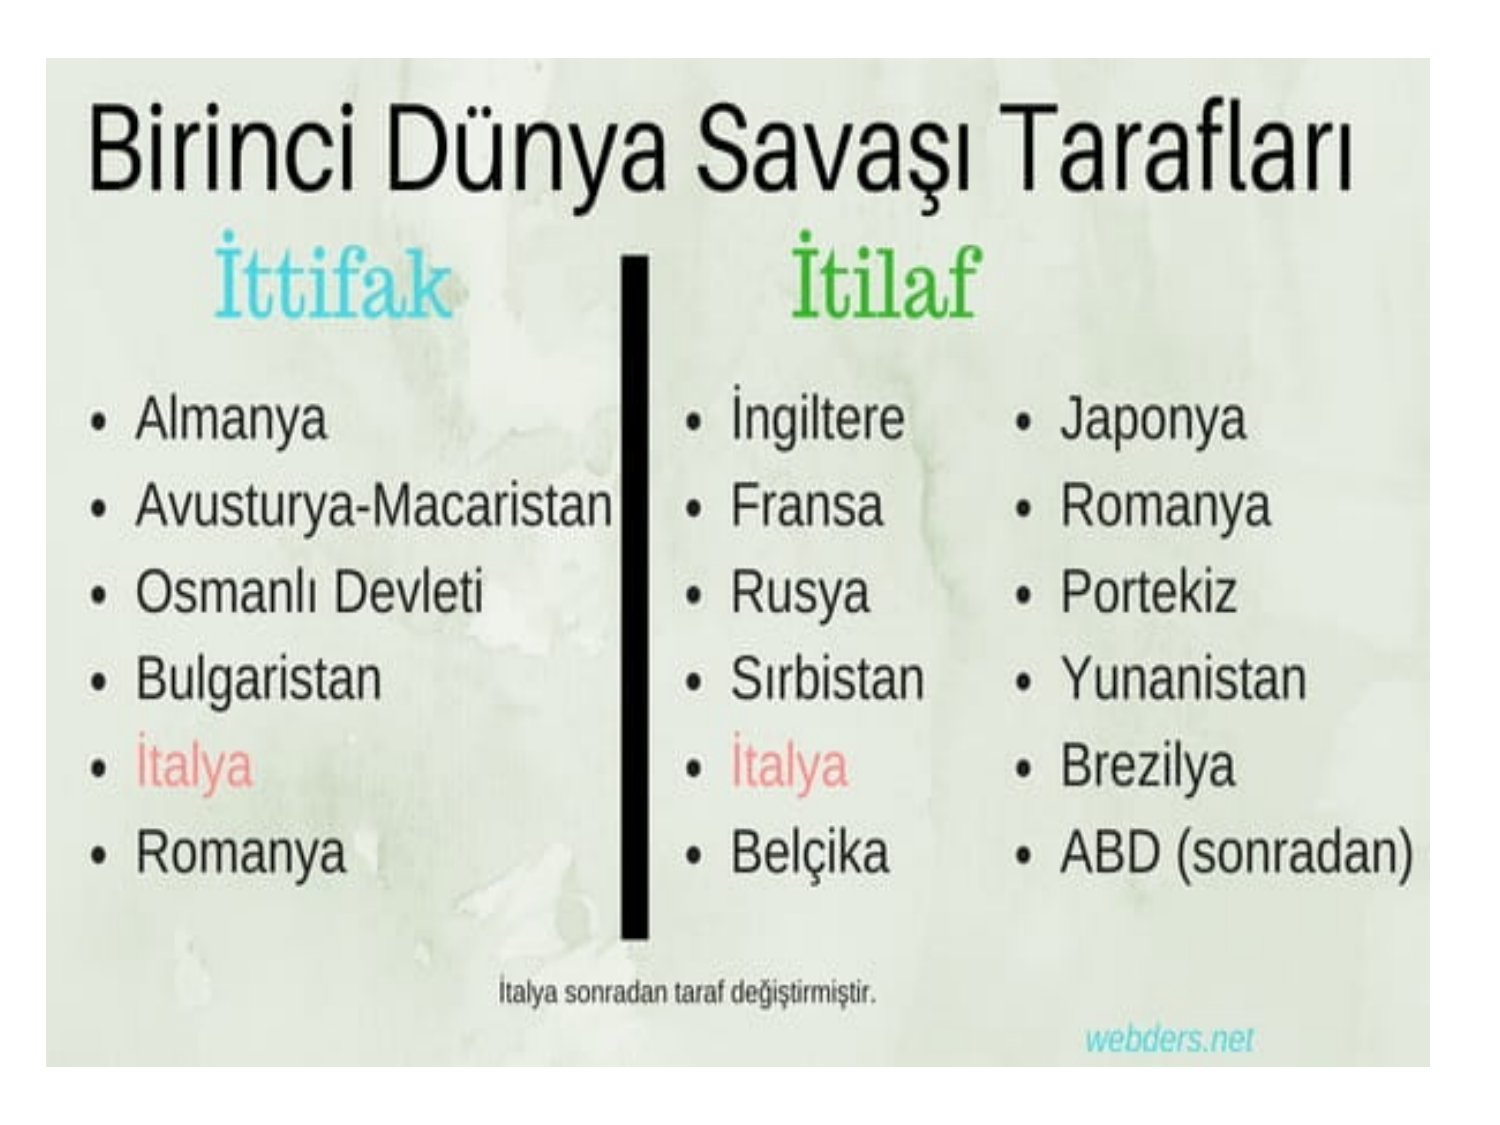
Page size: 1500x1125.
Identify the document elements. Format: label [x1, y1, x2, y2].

picture [46, 58, 1430, 1067]
